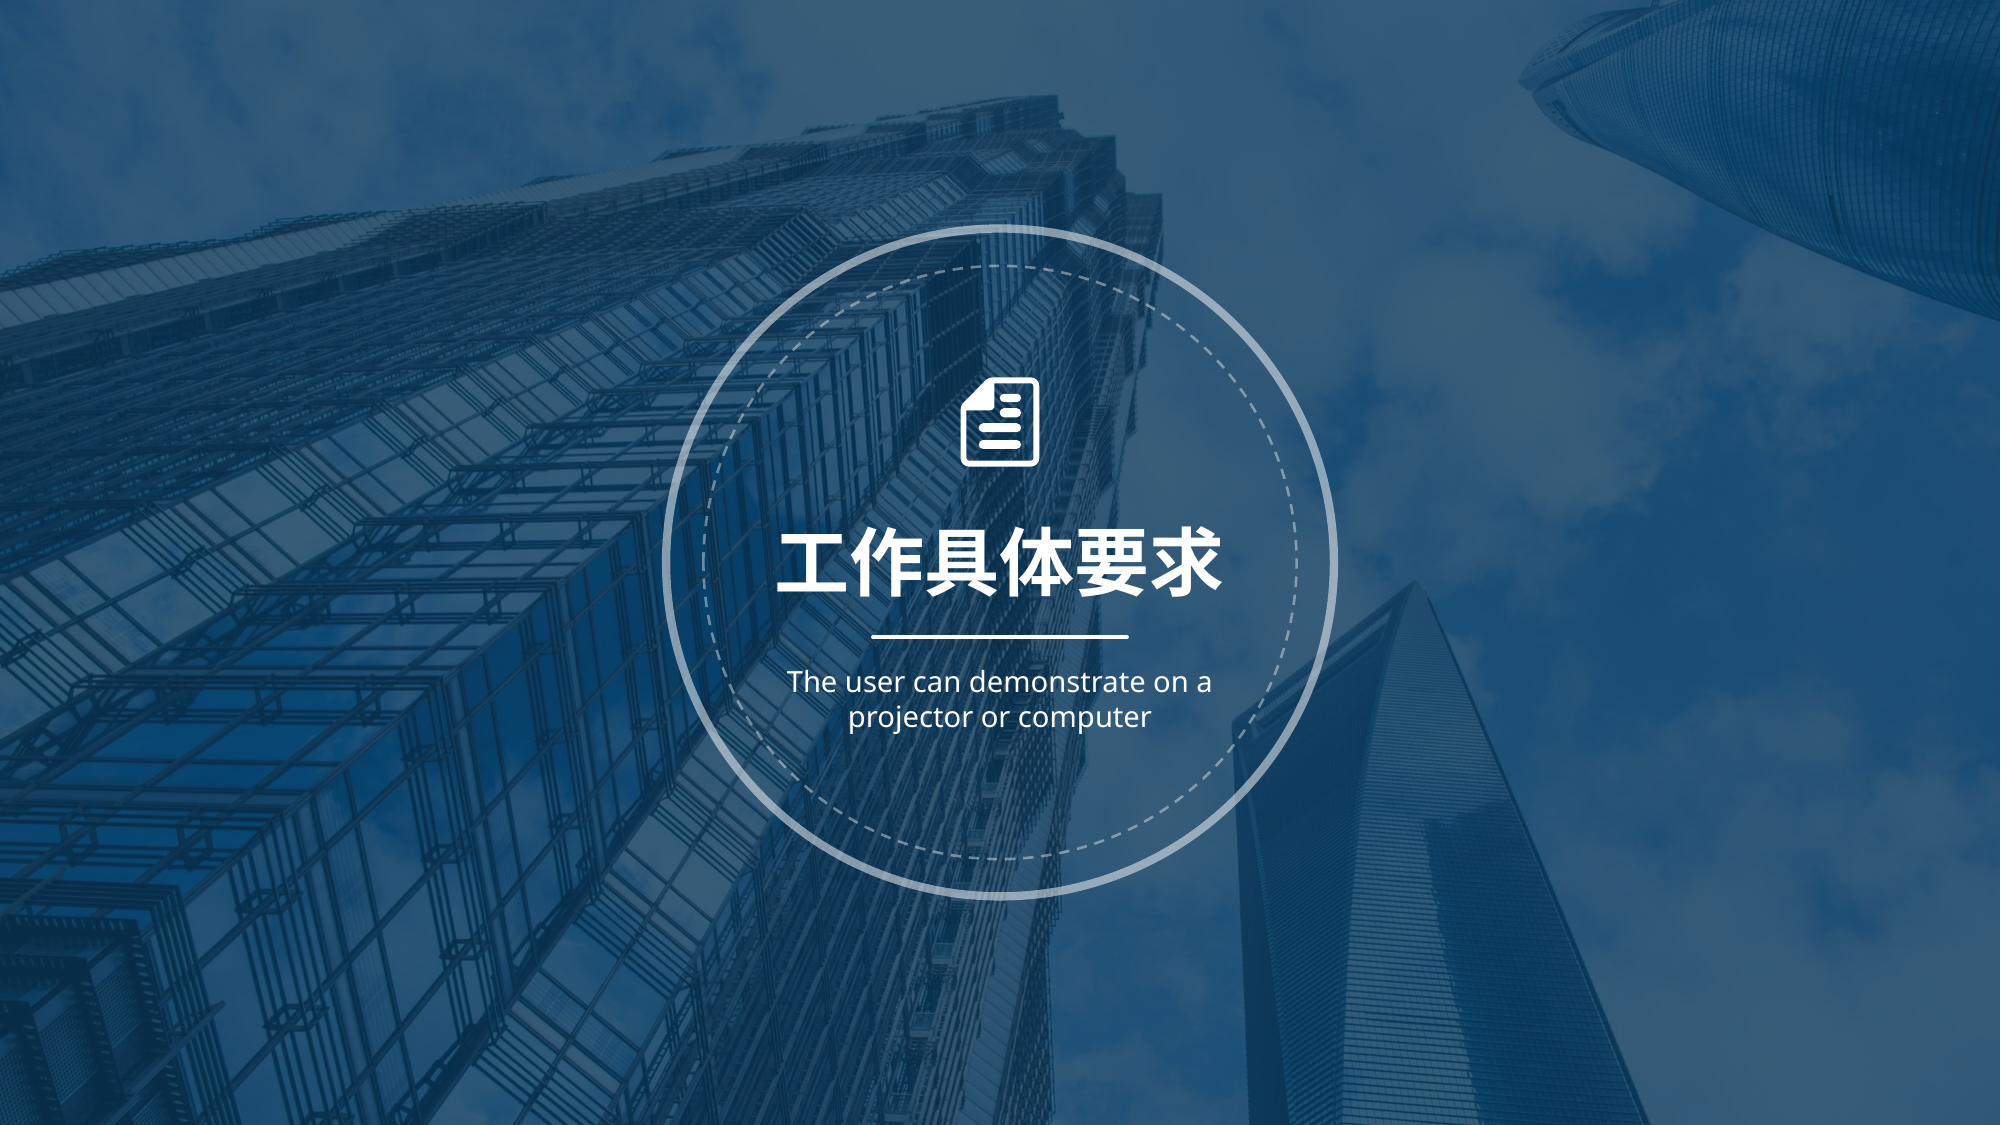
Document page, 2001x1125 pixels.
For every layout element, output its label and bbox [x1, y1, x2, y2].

text_box [666, 228, 1334, 897]
text_box [723, 508, 1277, 742]
picture [0, 0, 2000, 1125]
